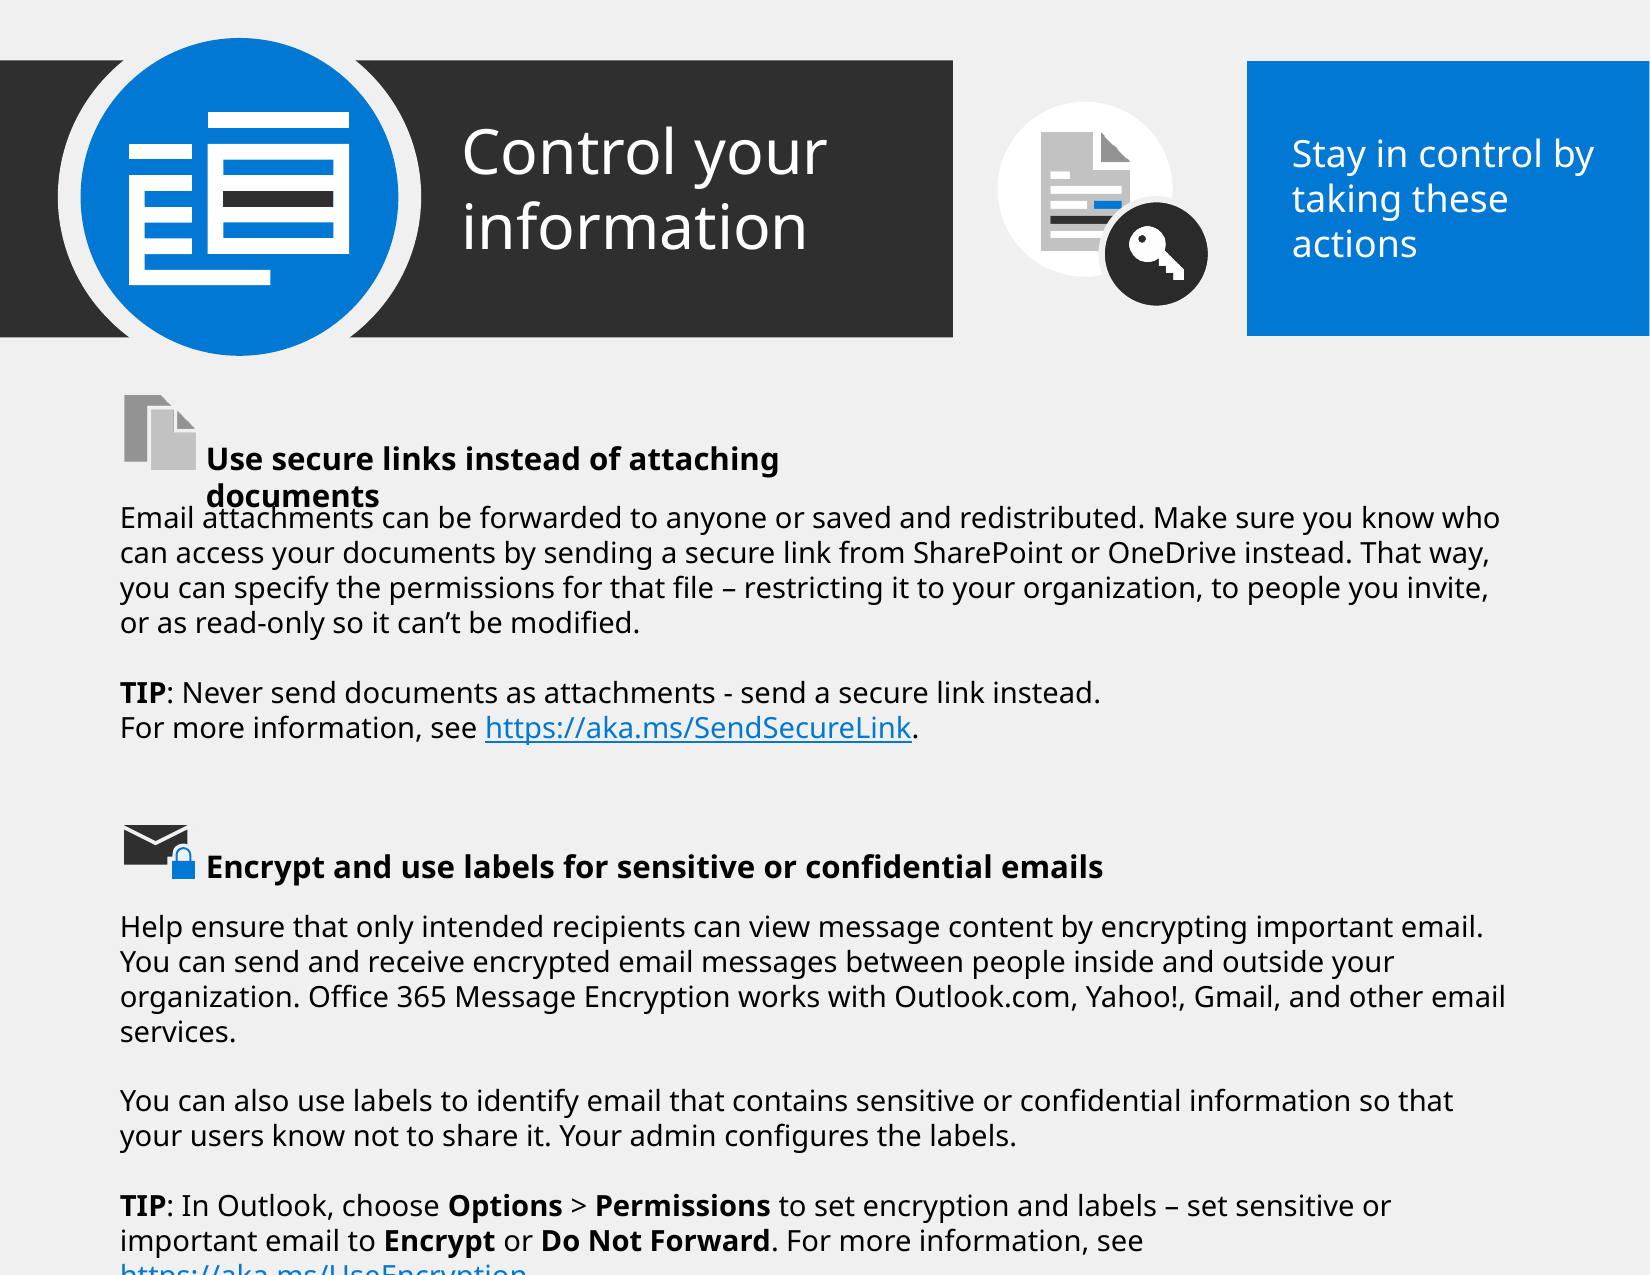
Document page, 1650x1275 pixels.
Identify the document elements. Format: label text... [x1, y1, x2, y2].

text_box Help ensure that only intended recipients can view message content by encrypting important email. You can send and receive encrypted email messages between people inside and outside your organization. Office 365 Message Encryption works with Outlook.com, Yahoo!, Gmail, and other email services. You can also use labels to identify email that contains sensitive or confidential information so that your users know not to share it. Your admin configures the labels. TIP: In Outlook, choose Options > Permissions to set encryption and labels – set sensitive or important email to Encrypt or Do Not Forward. For more information, see https://aka.ms/UseEncryption. [105, 900, 1525, 1275]
picture [124, 395, 196, 470]
text_box [1246, 60, 1650, 337]
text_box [0, 19, 953, 374]
text_box Encrypt and use labels for sensitive or confidential emails [190, 839, 1247, 893]
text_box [983, 87, 1215, 313]
text_box Use secure links instead of attaching documents [190, 431, 959, 492]
text_box Email attachments can be forwarded to anyone or saved and redistributed. Make sure you know who can access your documents by sending a secure link from SharePoint or OneDrive instead. That way, you can specify the permissions for that file – restricting it to your organization, to people you invite, or as read-only so it can’t be modified. TIP: Never send documents as attachments - send a secure link instead. For more information, see https://aka.ms/SendSecureLink. [105, 492, 1525, 757]
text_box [124, 825, 196, 879]
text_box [129, 88, 350, 309]
text_box Stay in control by taking these actions [1277, 122, 1615, 273]
